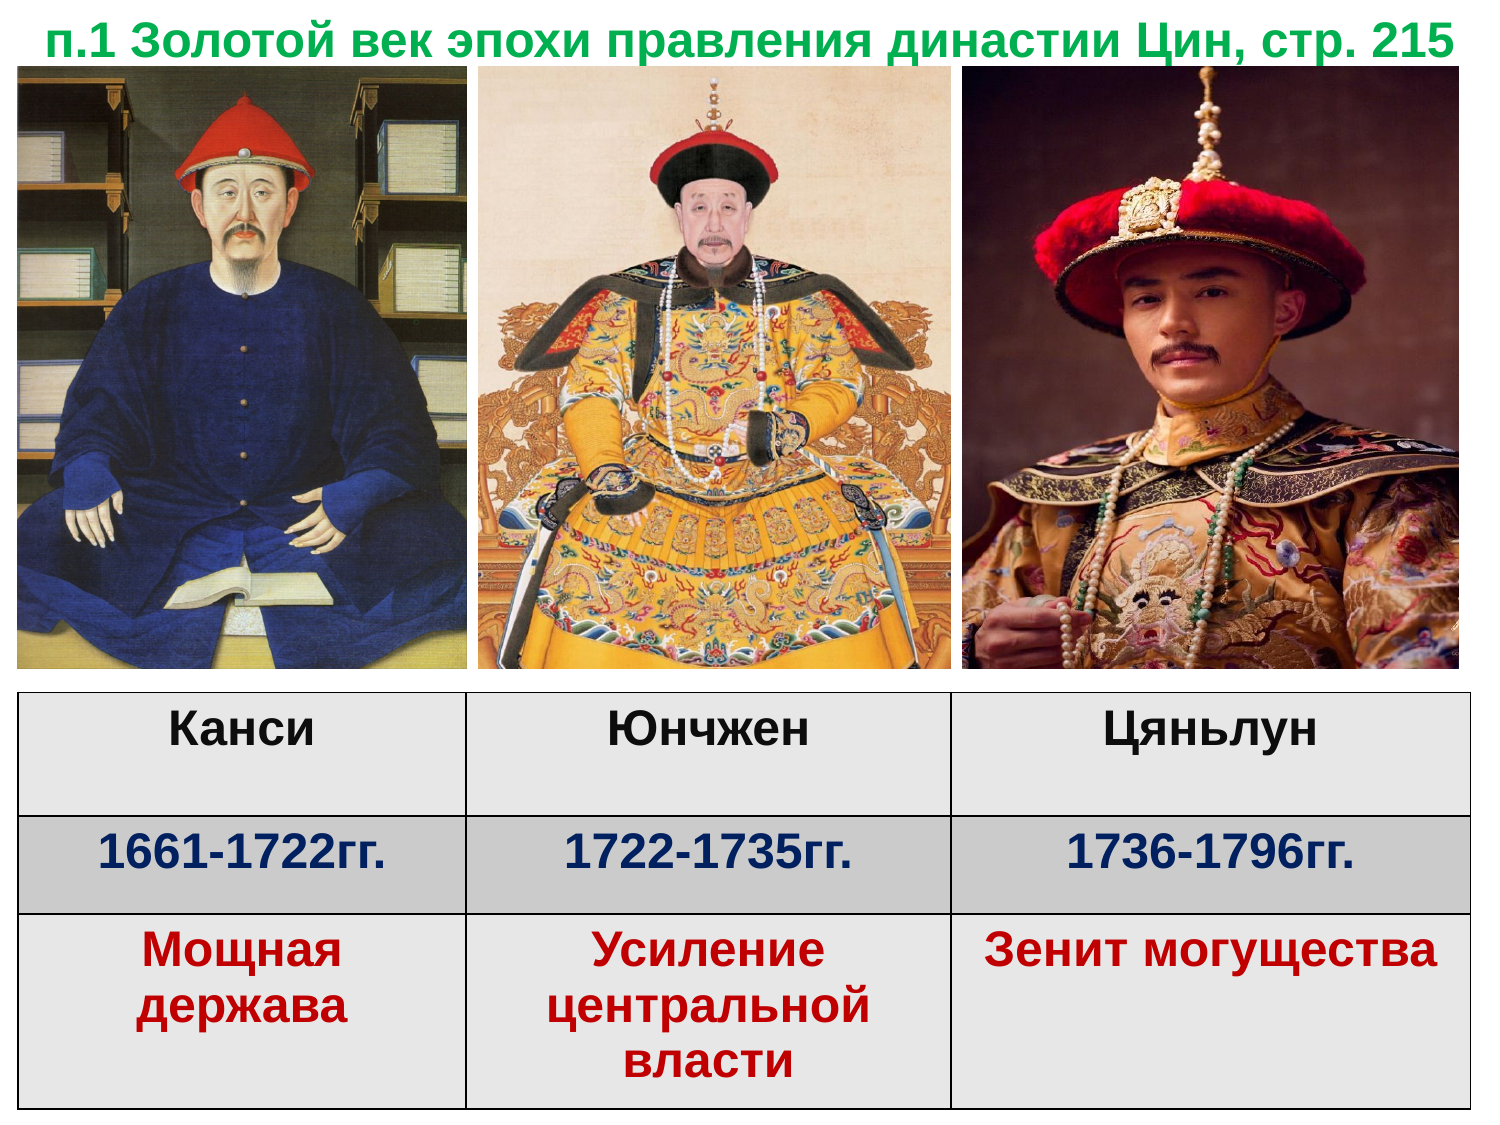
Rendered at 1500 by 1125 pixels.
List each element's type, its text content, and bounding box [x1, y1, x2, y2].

picture [478, 66, 951, 669]
table_header Канси [19, 693, 465, 815]
picture [962, 66, 1460, 669]
table_cell Зенит могущества [952, 915, 1470, 1108]
table_cell Мощная держава [19, 915, 465, 1108]
table_cell 1661-1722гг. [19, 817, 465, 913]
table_cell Усиление центральной власти [467, 915, 950, 1108]
table_cell 1722-1735гг. [467, 817, 950, 913]
table_header Юнчжен [467, 693, 950, 815]
picture [17, 66, 467, 669]
table_header Цяньлун [952, 693, 1470, 815]
subtitle п.1 Золотой век эпохи правления династии Цин, стр. 215 [0, 0, 1500, 91]
table_cell 1736-1796гг. [952, 817, 1470, 913]
